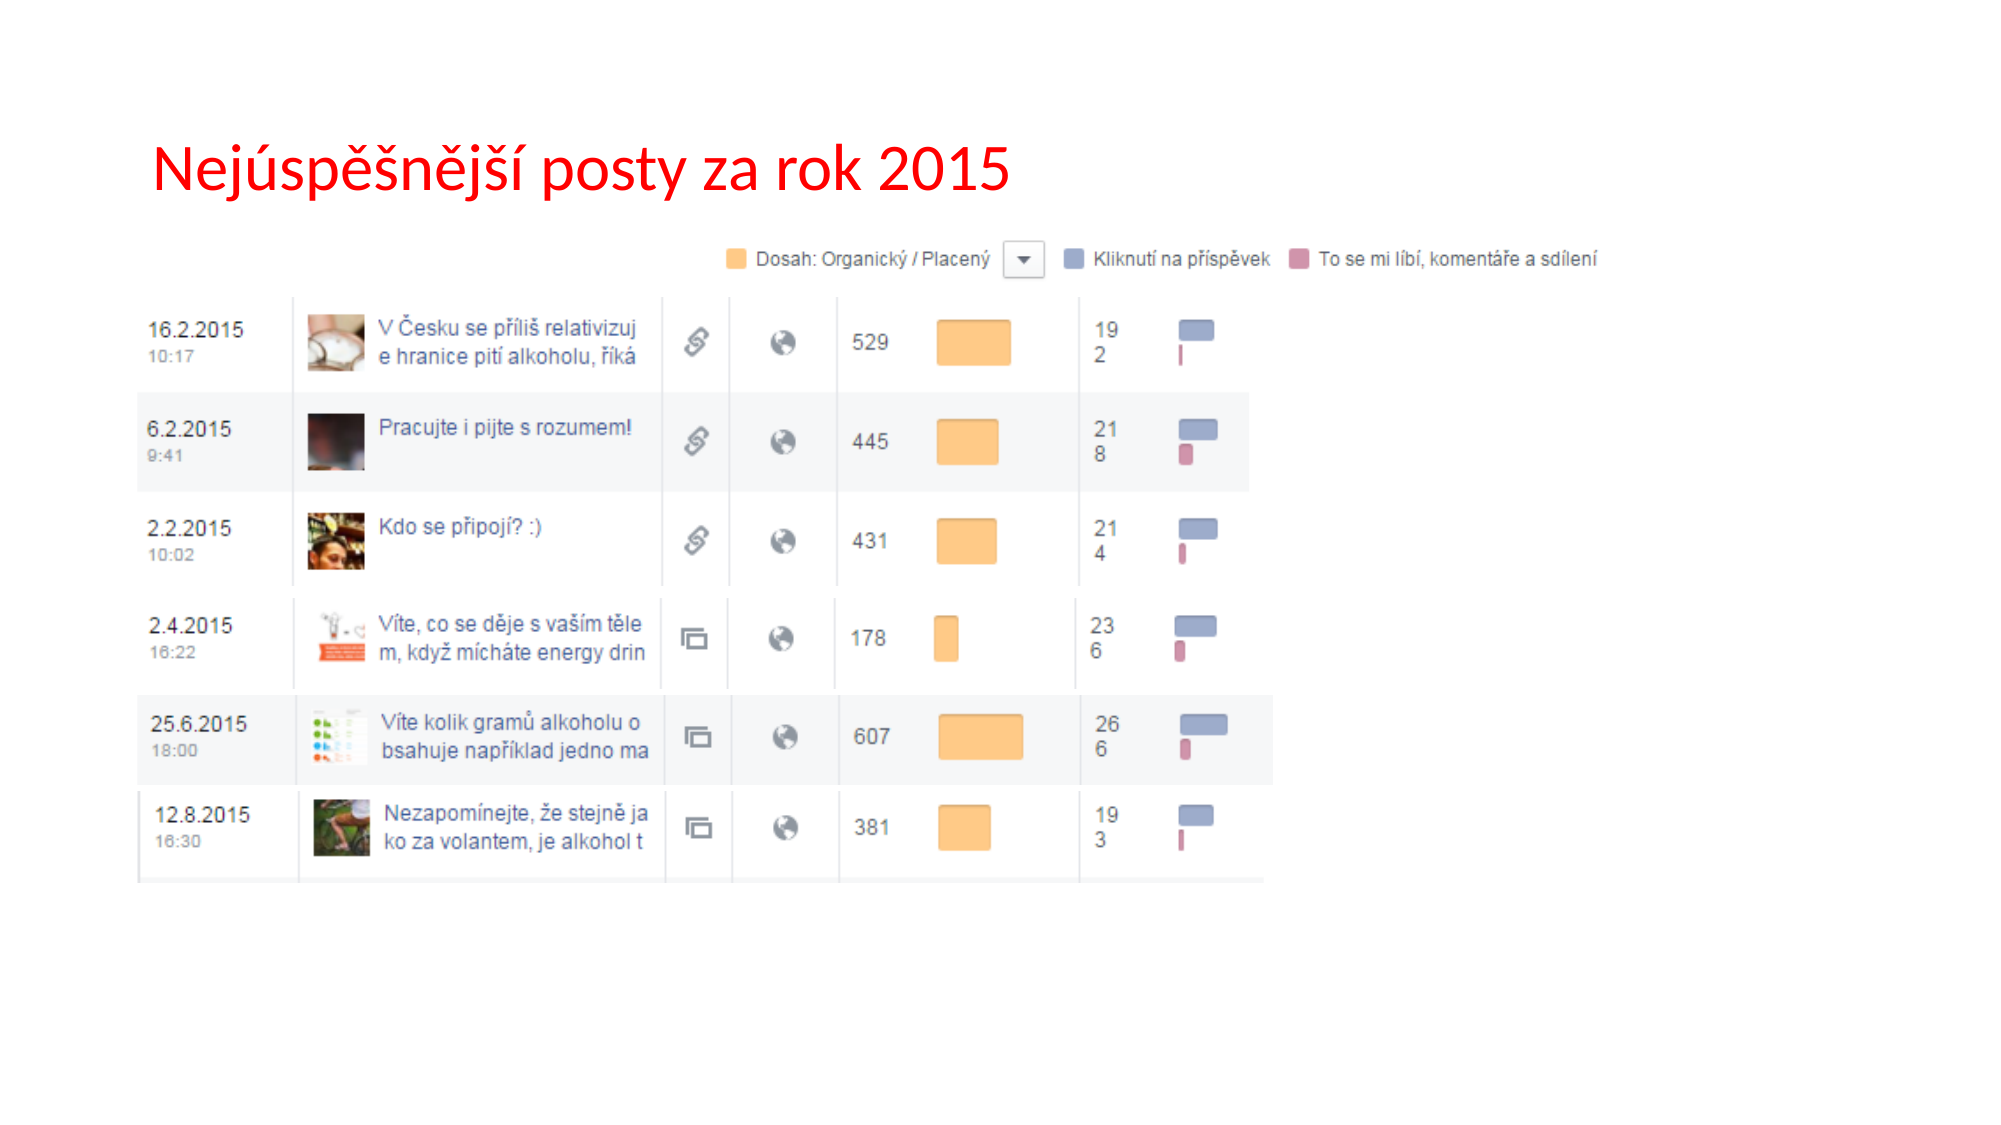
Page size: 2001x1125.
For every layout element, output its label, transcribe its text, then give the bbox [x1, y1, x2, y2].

picture [703, 225, 1605, 285]
picture [137, 598, 1250, 689]
picture [137, 695, 1273, 785]
title Nejúspěšnější posty za rok 2015 [137, 59, 1863, 278]
picture [137, 791, 1264, 883]
picture [137, 297, 1250, 586]
